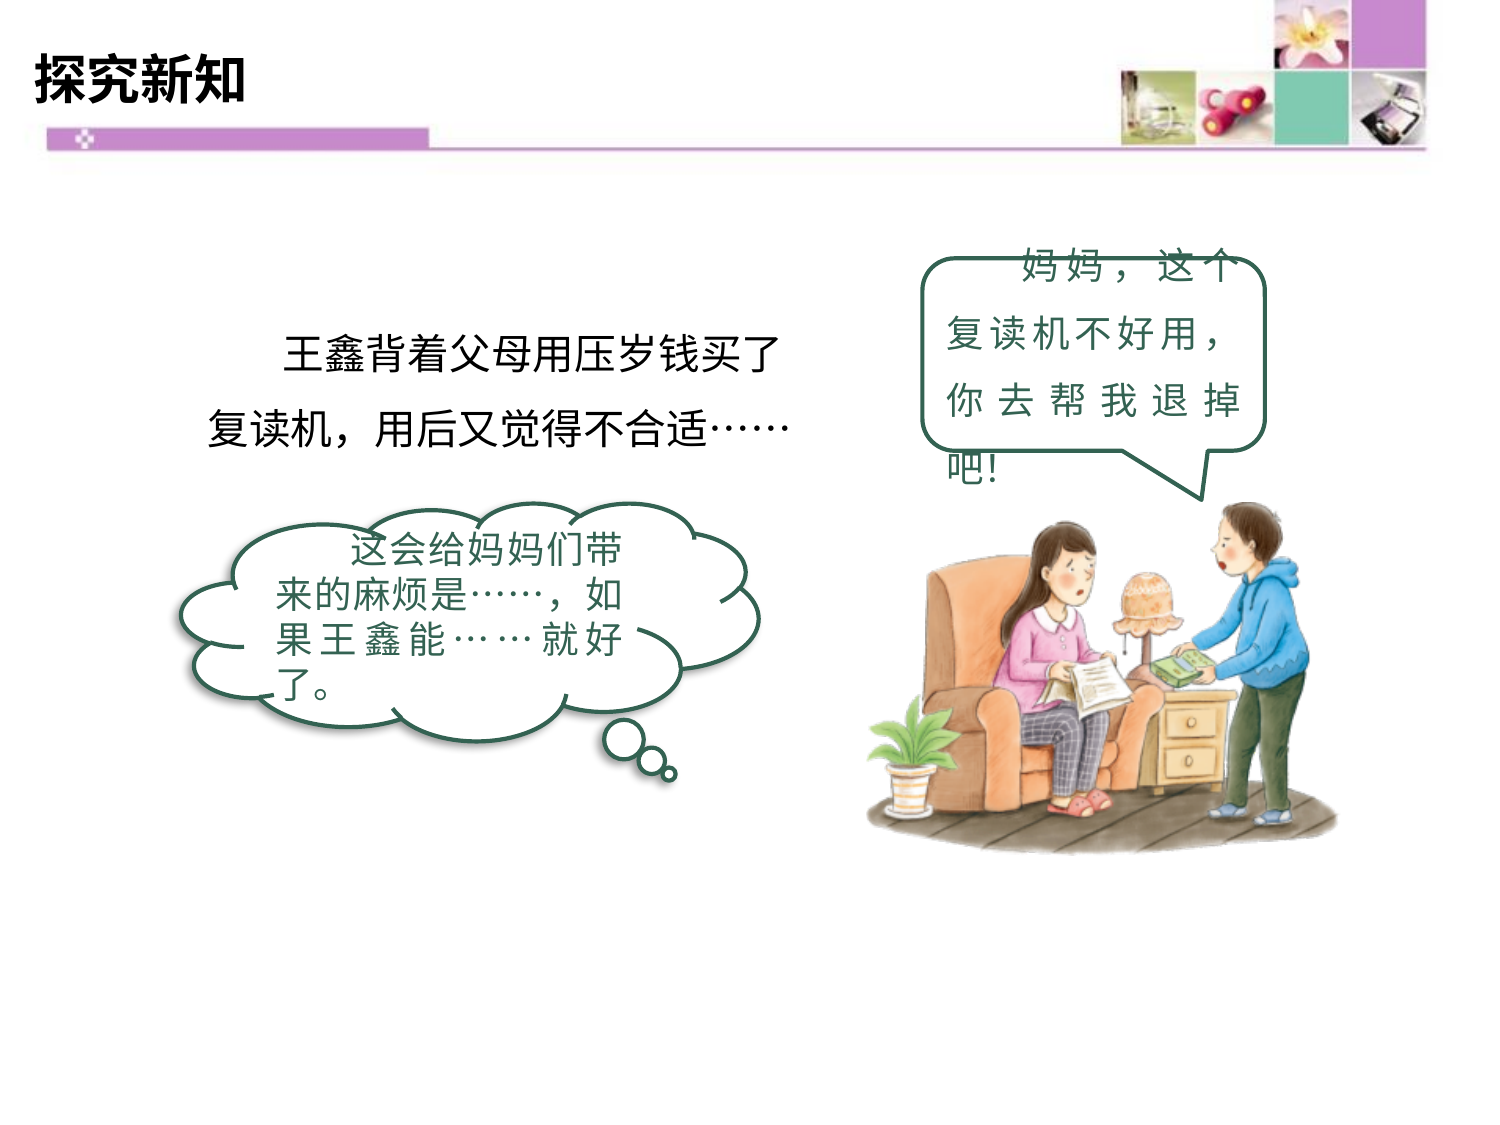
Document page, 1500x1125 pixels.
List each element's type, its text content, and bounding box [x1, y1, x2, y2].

text_box 妈妈，这个复读机不好用，你去帮我退掉吧！ [920, 256, 1267, 501]
picture [0, 0, 1500, 1125]
text_box 这会给妈妈们带来的麻烦是……，如果王鑫能……就好了。 [178, 501, 761, 744]
title 探究新知 [18, 38, 1483, 119]
text_box 这会给妈妈们带来的麻烦是……，如果王鑫能……就好了。 [602, 717, 678, 783]
text_box 王鑫背着父母用压岁钱买了复读机，用后又觉得不合适…… [192, 295, 829, 460]
